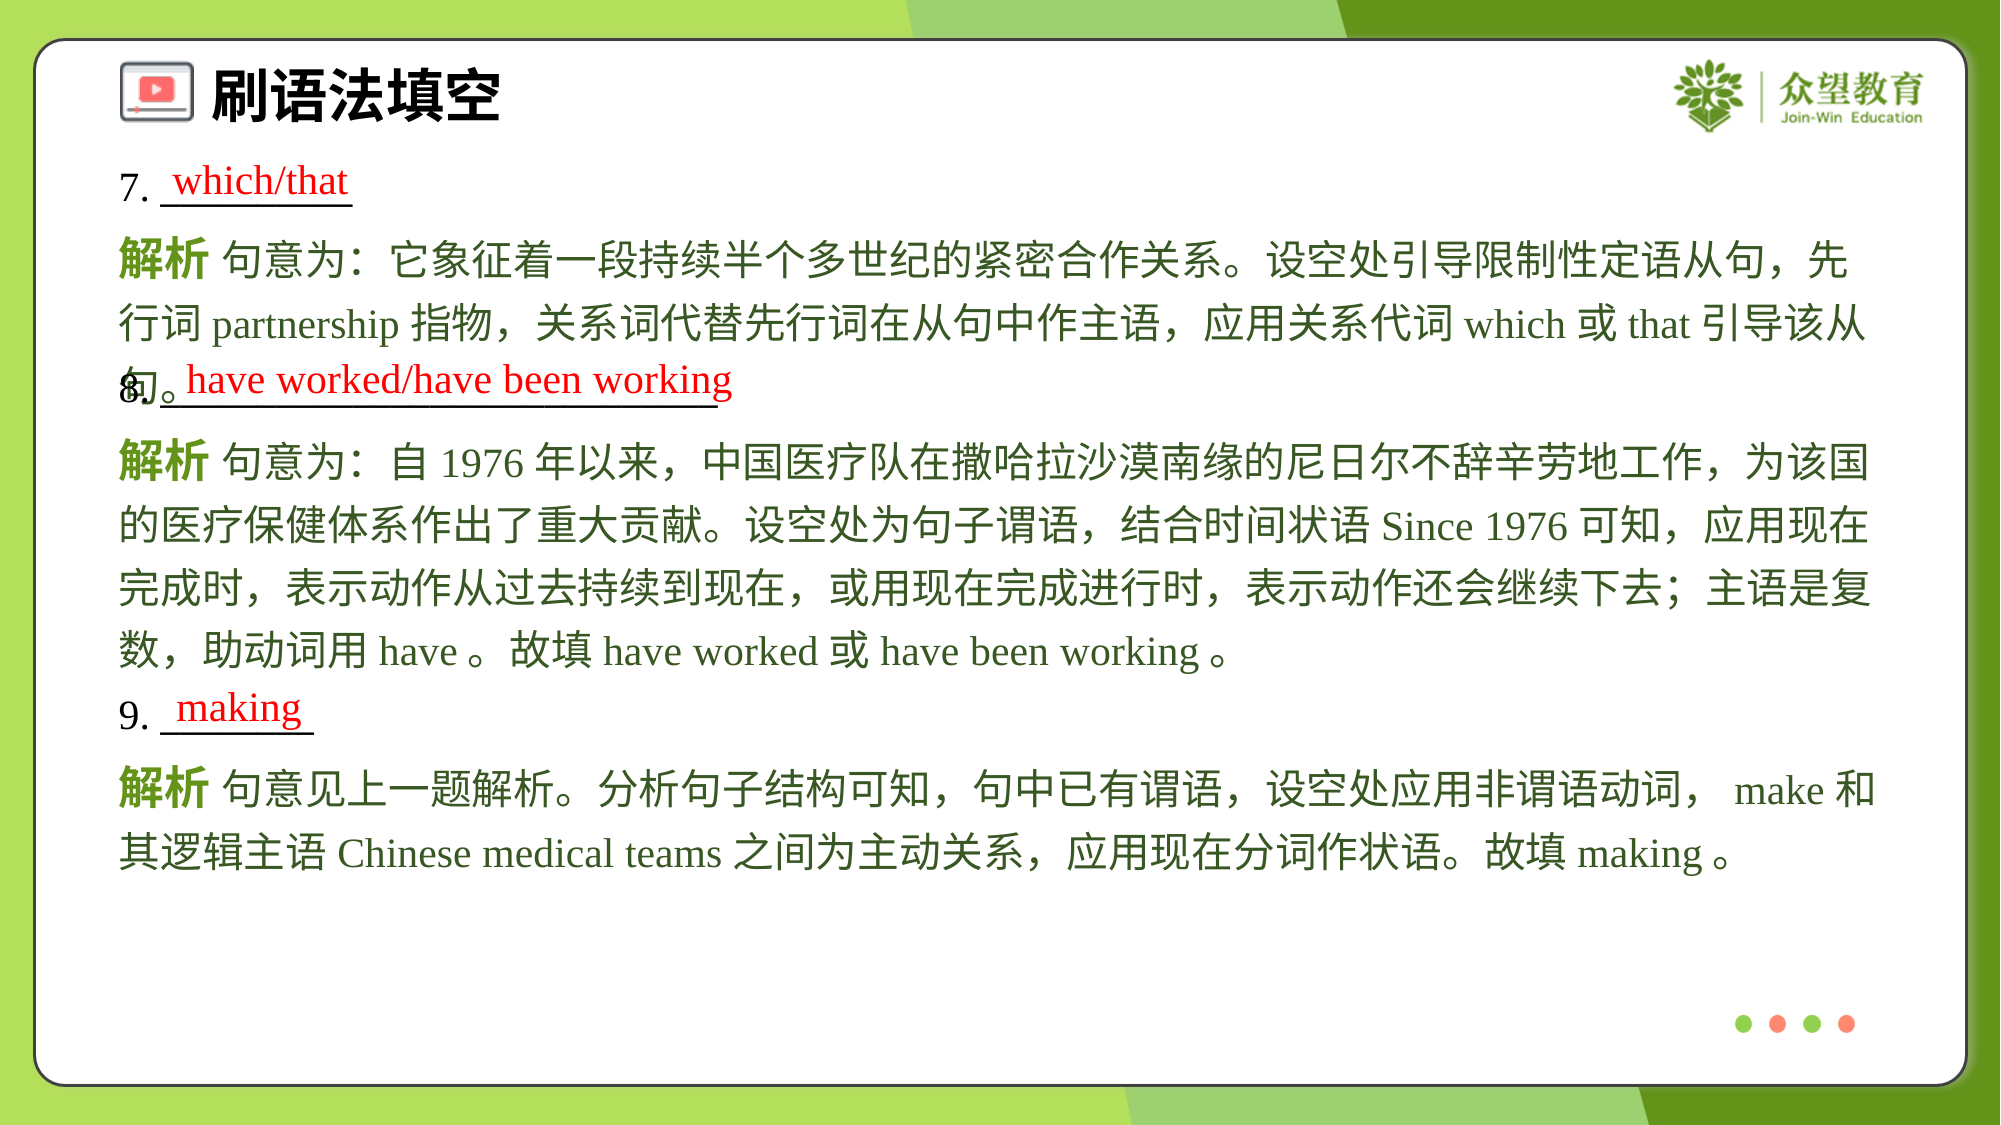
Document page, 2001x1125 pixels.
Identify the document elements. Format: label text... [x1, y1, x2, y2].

text_box 解析 句意见上一题解析。分析句子结构可知，句中已有谓语，设空处应用非谓语动词，make和其逻辑主语Chinese medical teams之间为主动关系，应用现在分词作状语。故填making。 [118, 744, 1883, 871]
text_box 7. __________ [118, 146, 1883, 204]
text_box have worked/have been working [167, 339, 751, 397]
text_box which/that [167, 140, 353, 199]
picture [0, 0, 2000, 1125]
text_box 8. _____________________________ [118, 348, 1883, 406]
text_box making [172, 667, 307, 725]
text_box 9. ________ [118, 675, 1883, 733]
text_box 解析 句意为：自1976年以来，中国医疗队在撒哈拉沙漠南缘的尼日尔不辞辛劳地工作，为该国的医疗保健体系作出了重大贡献。设空处为句子谓语，结合时间状语Since 1976可知，应用现在完成时，表示动作从过去持续到现在，或用现在完成进行时，表示动作还会继续下去；主语是复数，助动词用have。故填have worked或have been working。 [118, 417, 1883, 669]
text_box 解析 句意为：它象征着一段持续半个多世纪的紧密合作关系。设空处引导限制性定语从句，先行词partnership指物，关系词代替先行词在从句中作主语，应用关系代词which或that引导该从句。 [118, 215, 1883, 343]
